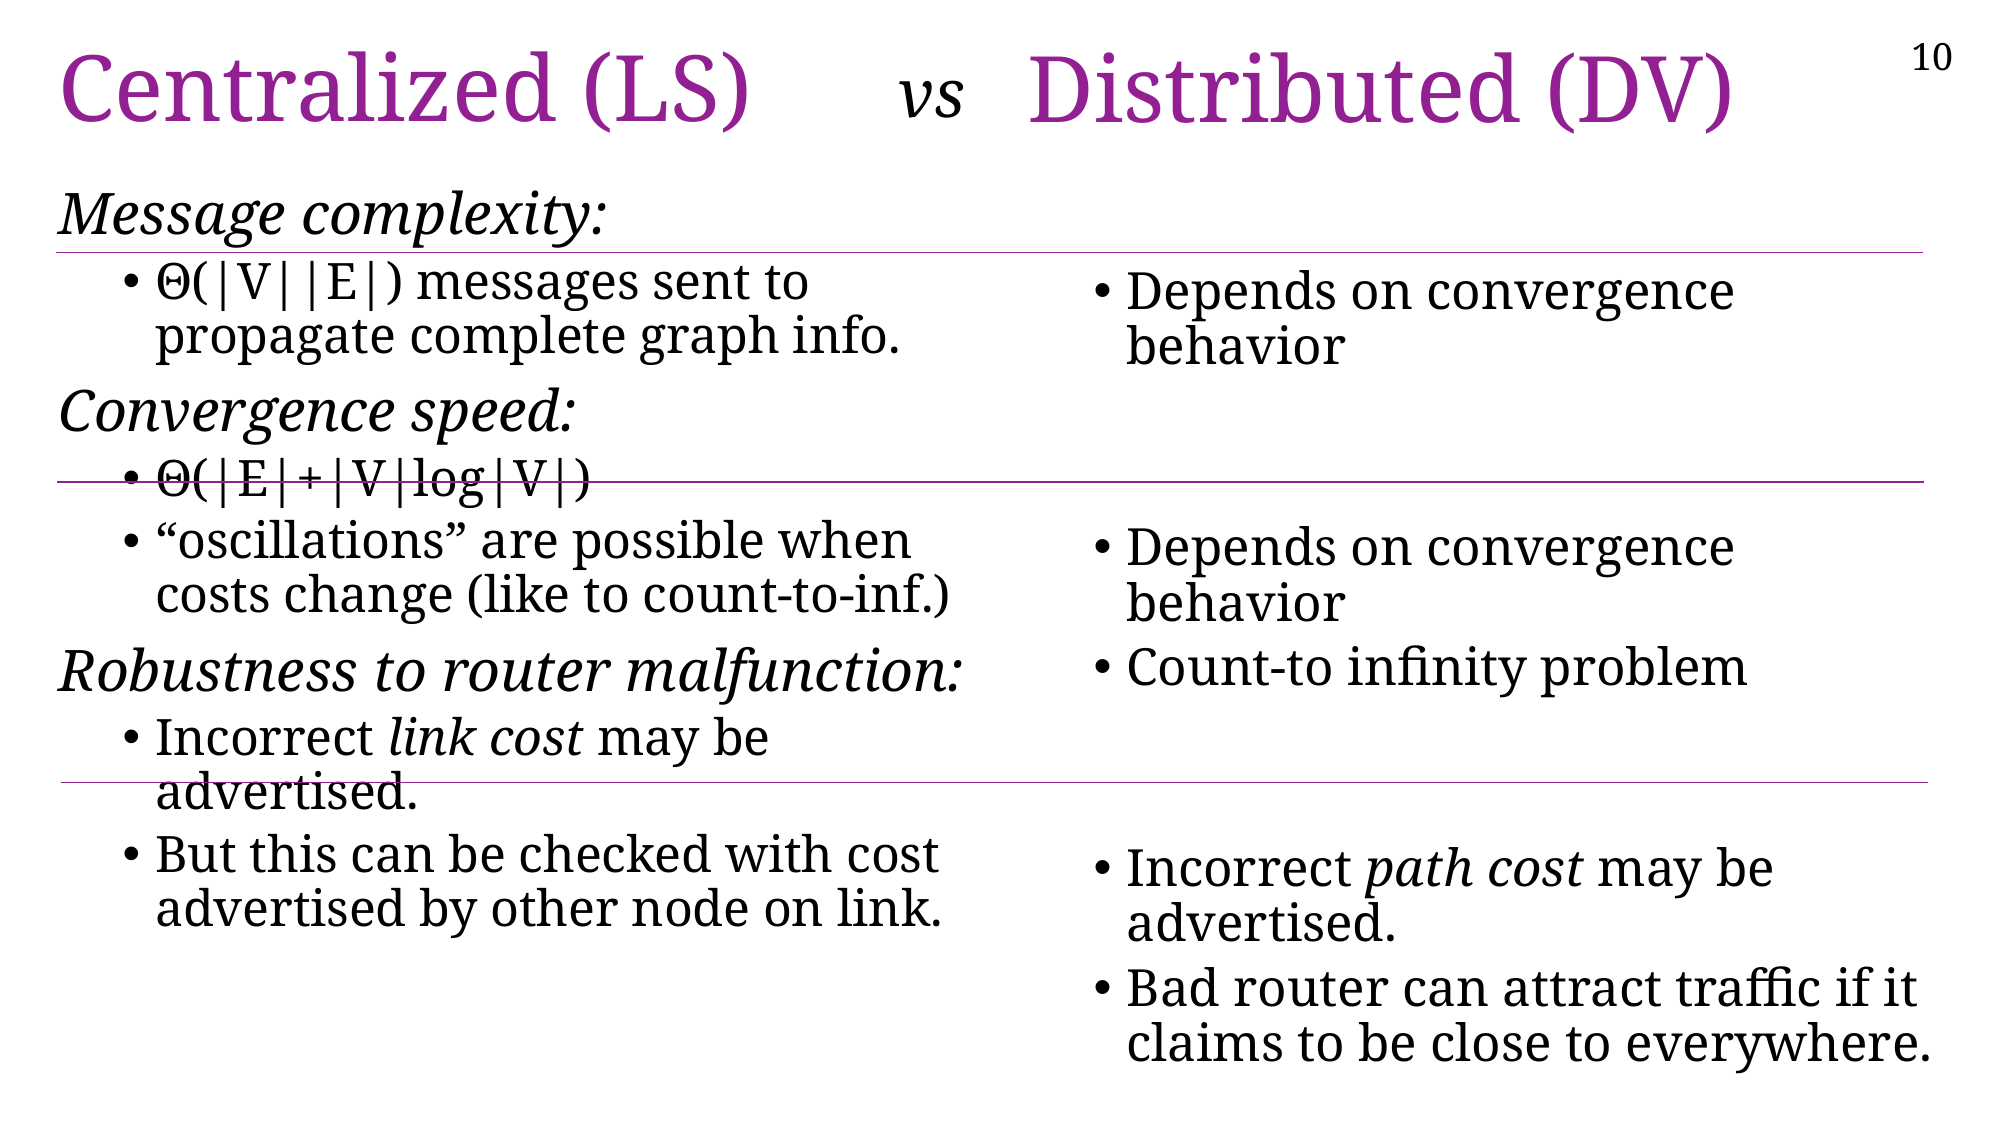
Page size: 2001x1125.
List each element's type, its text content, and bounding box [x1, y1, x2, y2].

text_box vs [883, 43, 1000, 139]
list Depends on convergence behavior Depends on convergence behavior Count-to infinity problem Incorrect path cost may be advertised. Bad router can attract traffic if it claims to be close to everywhere. [1012, 177, 1953, 1101]
list Message complexity: Θ(|V||E|) messages sent to propagate complete graph info. Convergence speed: Θ(|E|+|V|log|V|) “oscillations” are possible when costs change (like to count-to-inf.) Robustness to router malfunction: Incorrect link cost may be advertised. But this can be checked with cost advertised by other node on link. [43, 177, 988, 1101]
title Centralized (LS) [43, 25, 988, 158]
text_box Distributed (DV) [1012, 26, 1957, 160]
